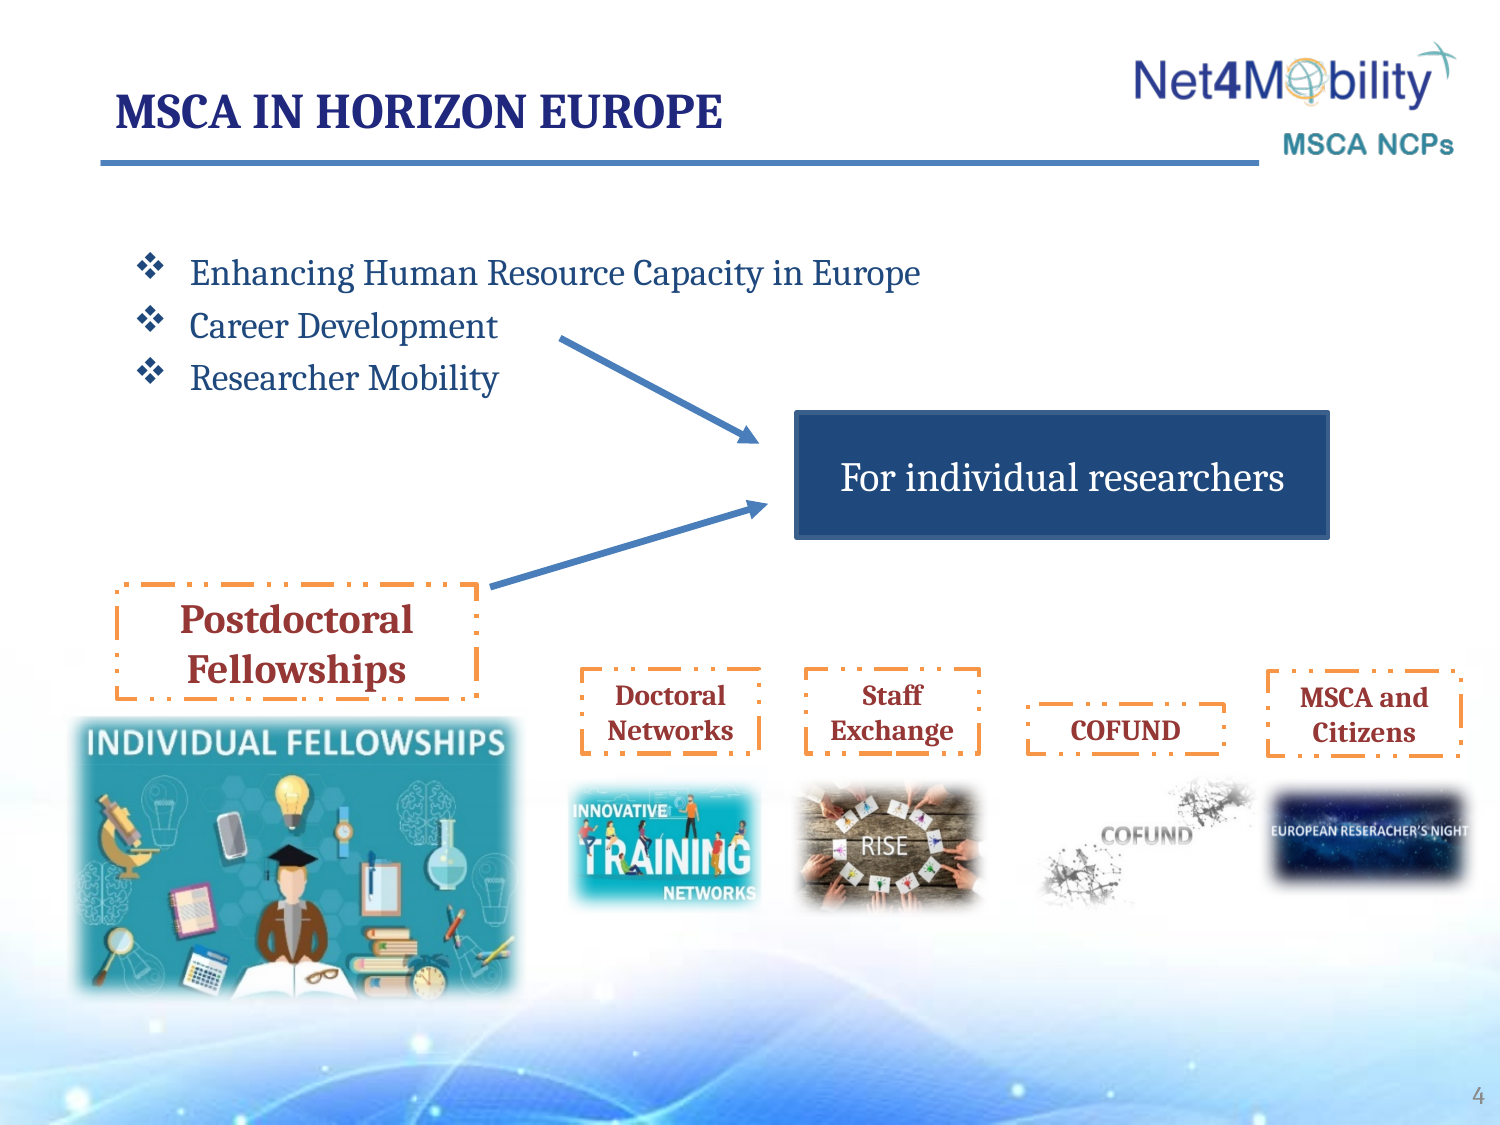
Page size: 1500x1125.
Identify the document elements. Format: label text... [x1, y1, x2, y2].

text_box MSCA and Citizens [1266, 669, 1463, 758]
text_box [559, 337, 760, 444]
title MSCA ın HORIZON EUROPE [99, 45, 1500, 171]
text_box Staff Exchange [804, 667, 981, 756]
text_box For individual researchers [794, 410, 1330, 540]
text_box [489, 503, 769, 588]
text_box 4 [1149, 1065, 1500, 1125]
text_box Postdoctoral Fellowships [115, 582, 479, 701]
text_box Enhancing Human Resource Capacity in Europe Career Development Researcher Mobility [118, 241, 1429, 459]
picture [0, 0, 1500, 1125]
text_box COFUND [1026, 702, 1226, 756]
text_box Doctoral Networks [580, 667, 761, 756]
